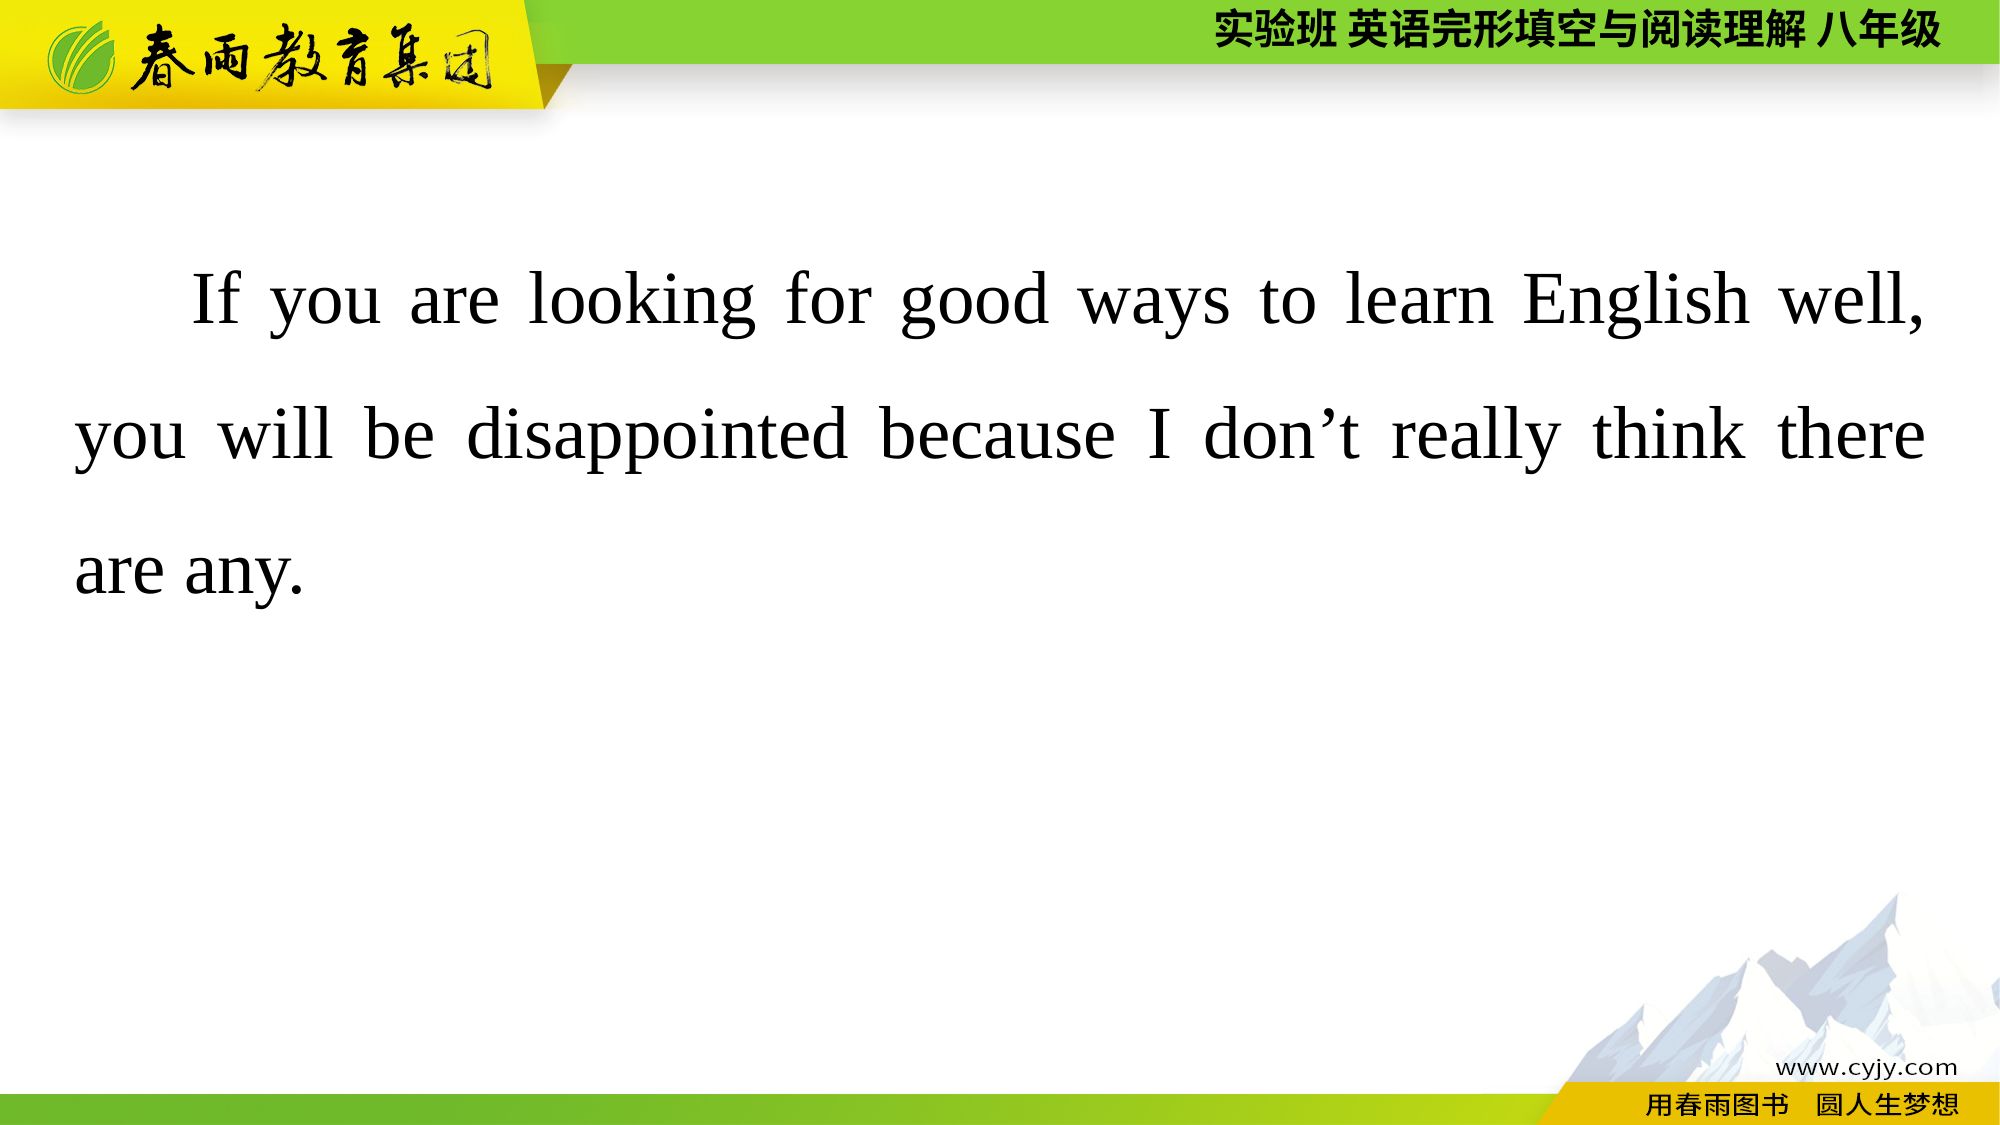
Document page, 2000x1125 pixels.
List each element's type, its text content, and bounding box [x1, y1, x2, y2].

list If you are looking for good ways to learn English well, you will be disappointed because I don’t really think there are any. [59, 196, 1944, 605]
picture [0, 0, 2000, 1125]
